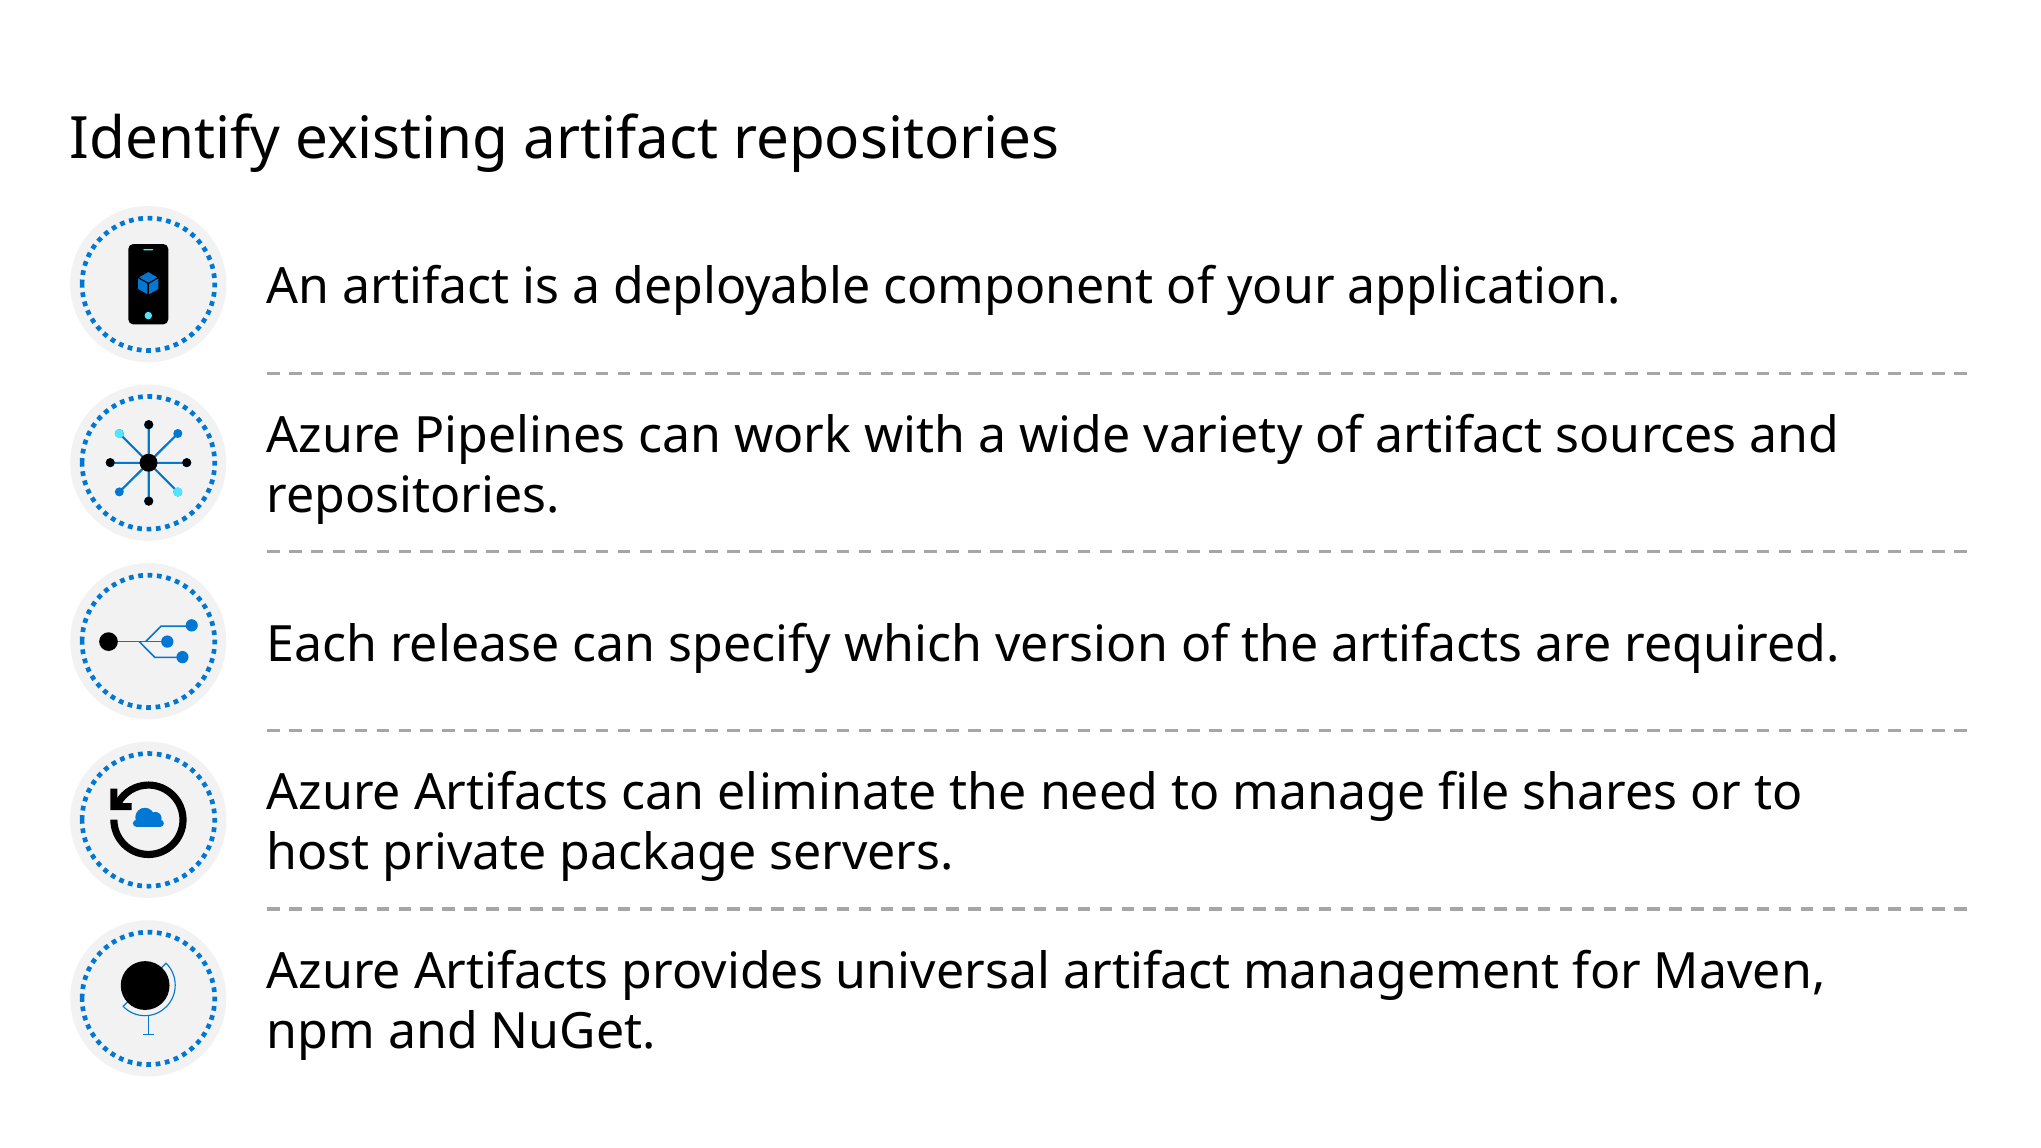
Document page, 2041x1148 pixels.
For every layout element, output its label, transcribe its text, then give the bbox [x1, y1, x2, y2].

text_box Each release can specify which version of the artifacts are required. [266, 610, 1970, 672]
picture [69, 741, 227, 898]
text_box Azure Artifacts provides universal artifact management for Maven, npm and NuGet. [266, 937, 1970, 1059]
picture [69, 919, 227, 1077]
text_box Azure Artifacts can eliminate the need to manage file shares or to host private package servers. [266, 759, 1970, 881]
text_box Azure Pipelines can work with a wide variety of artifact sources and repositories. [266, 402, 1970, 523]
picture [69, 384, 227, 541]
picture [69, 205, 227, 363]
text_box An artifact is a deployable component of your application. [266, 253, 1970, 315]
title Identify existing artifact repositories [70, 103, 1969, 172]
picture [69, 562, 227, 720]
